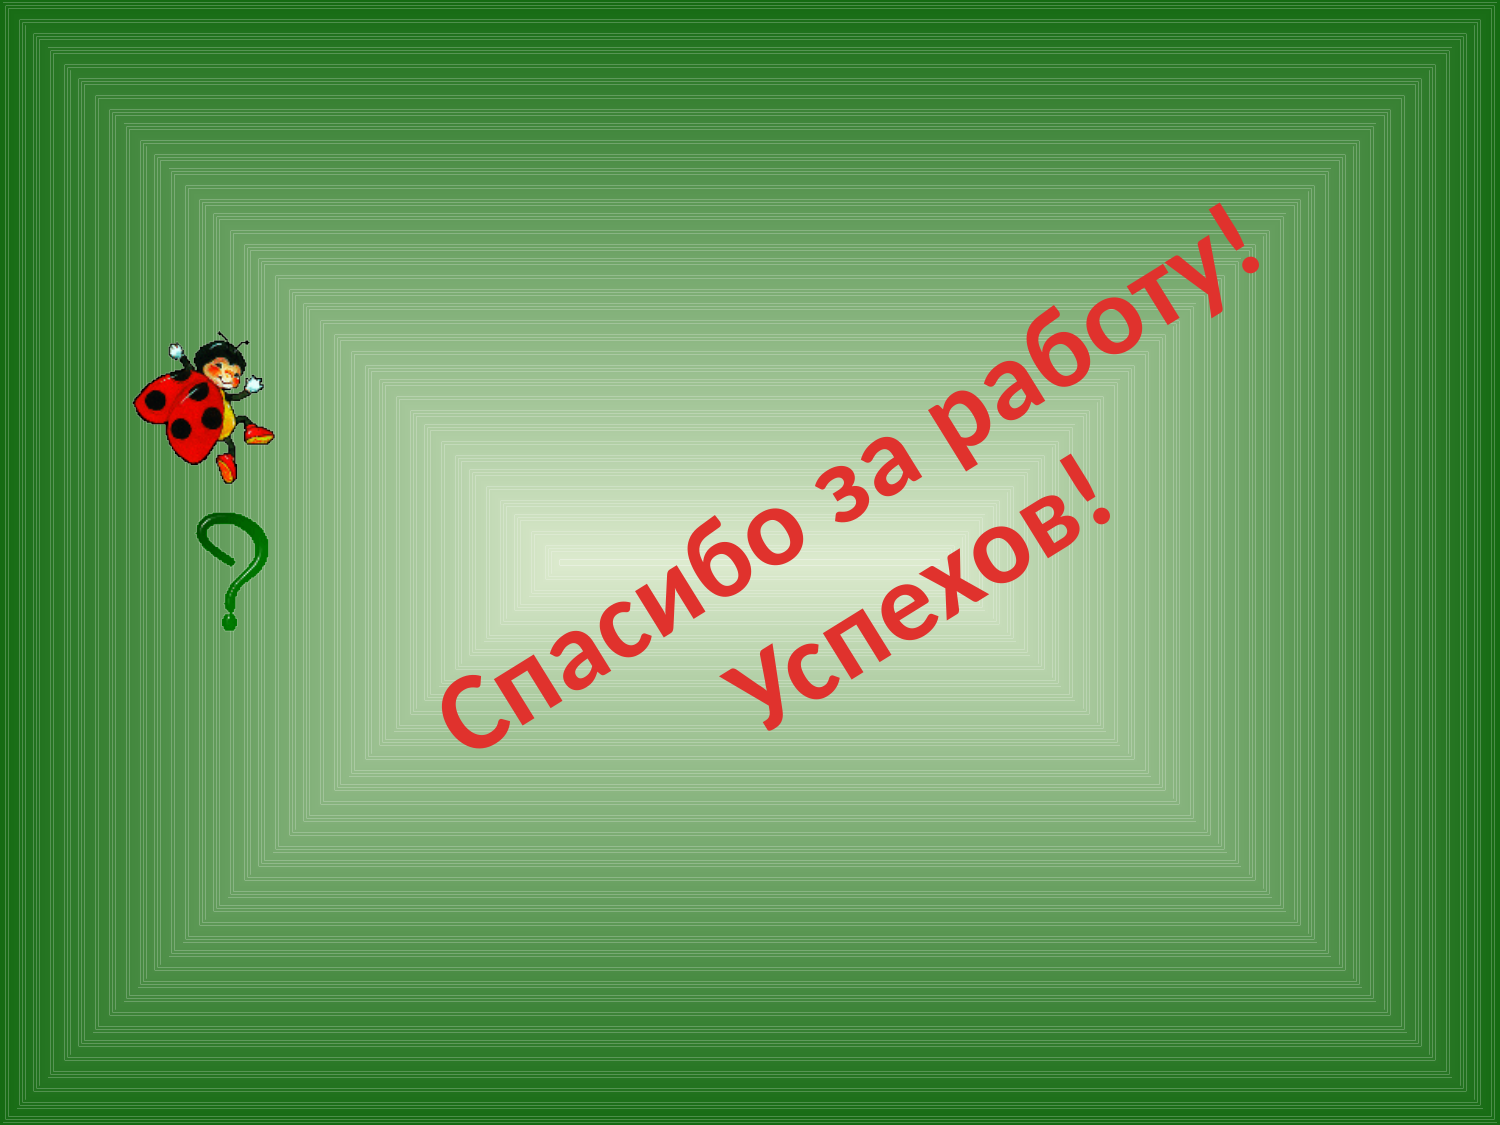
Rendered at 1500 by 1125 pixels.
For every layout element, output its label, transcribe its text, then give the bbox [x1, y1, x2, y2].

picture [116, 327, 352, 673]
text_box Спасибо за работу! Успехов! [385, 148, 1376, 912]
